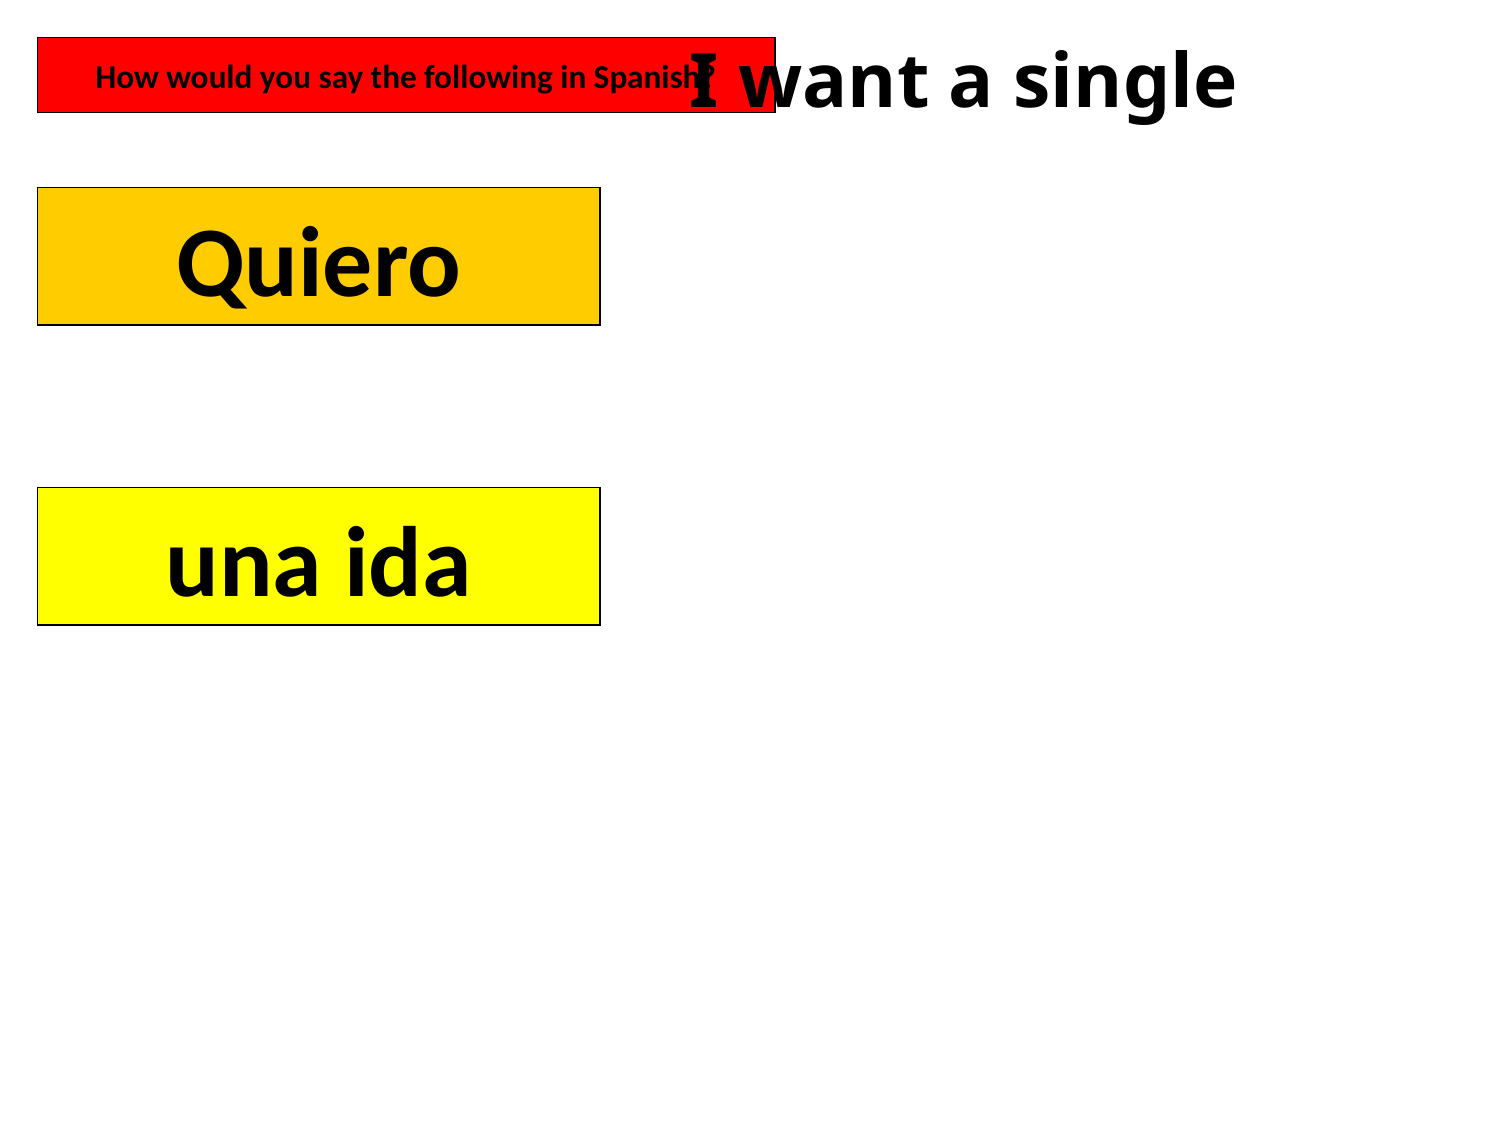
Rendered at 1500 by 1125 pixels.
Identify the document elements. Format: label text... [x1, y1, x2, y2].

text_box una ida [37, 487, 600, 625]
text_box How would you say the following in Spanish? [37, 37, 675, 113]
text_box Quiero [37, 187, 600, 325]
text_box I want a single [675, 24, 1253, 130]
